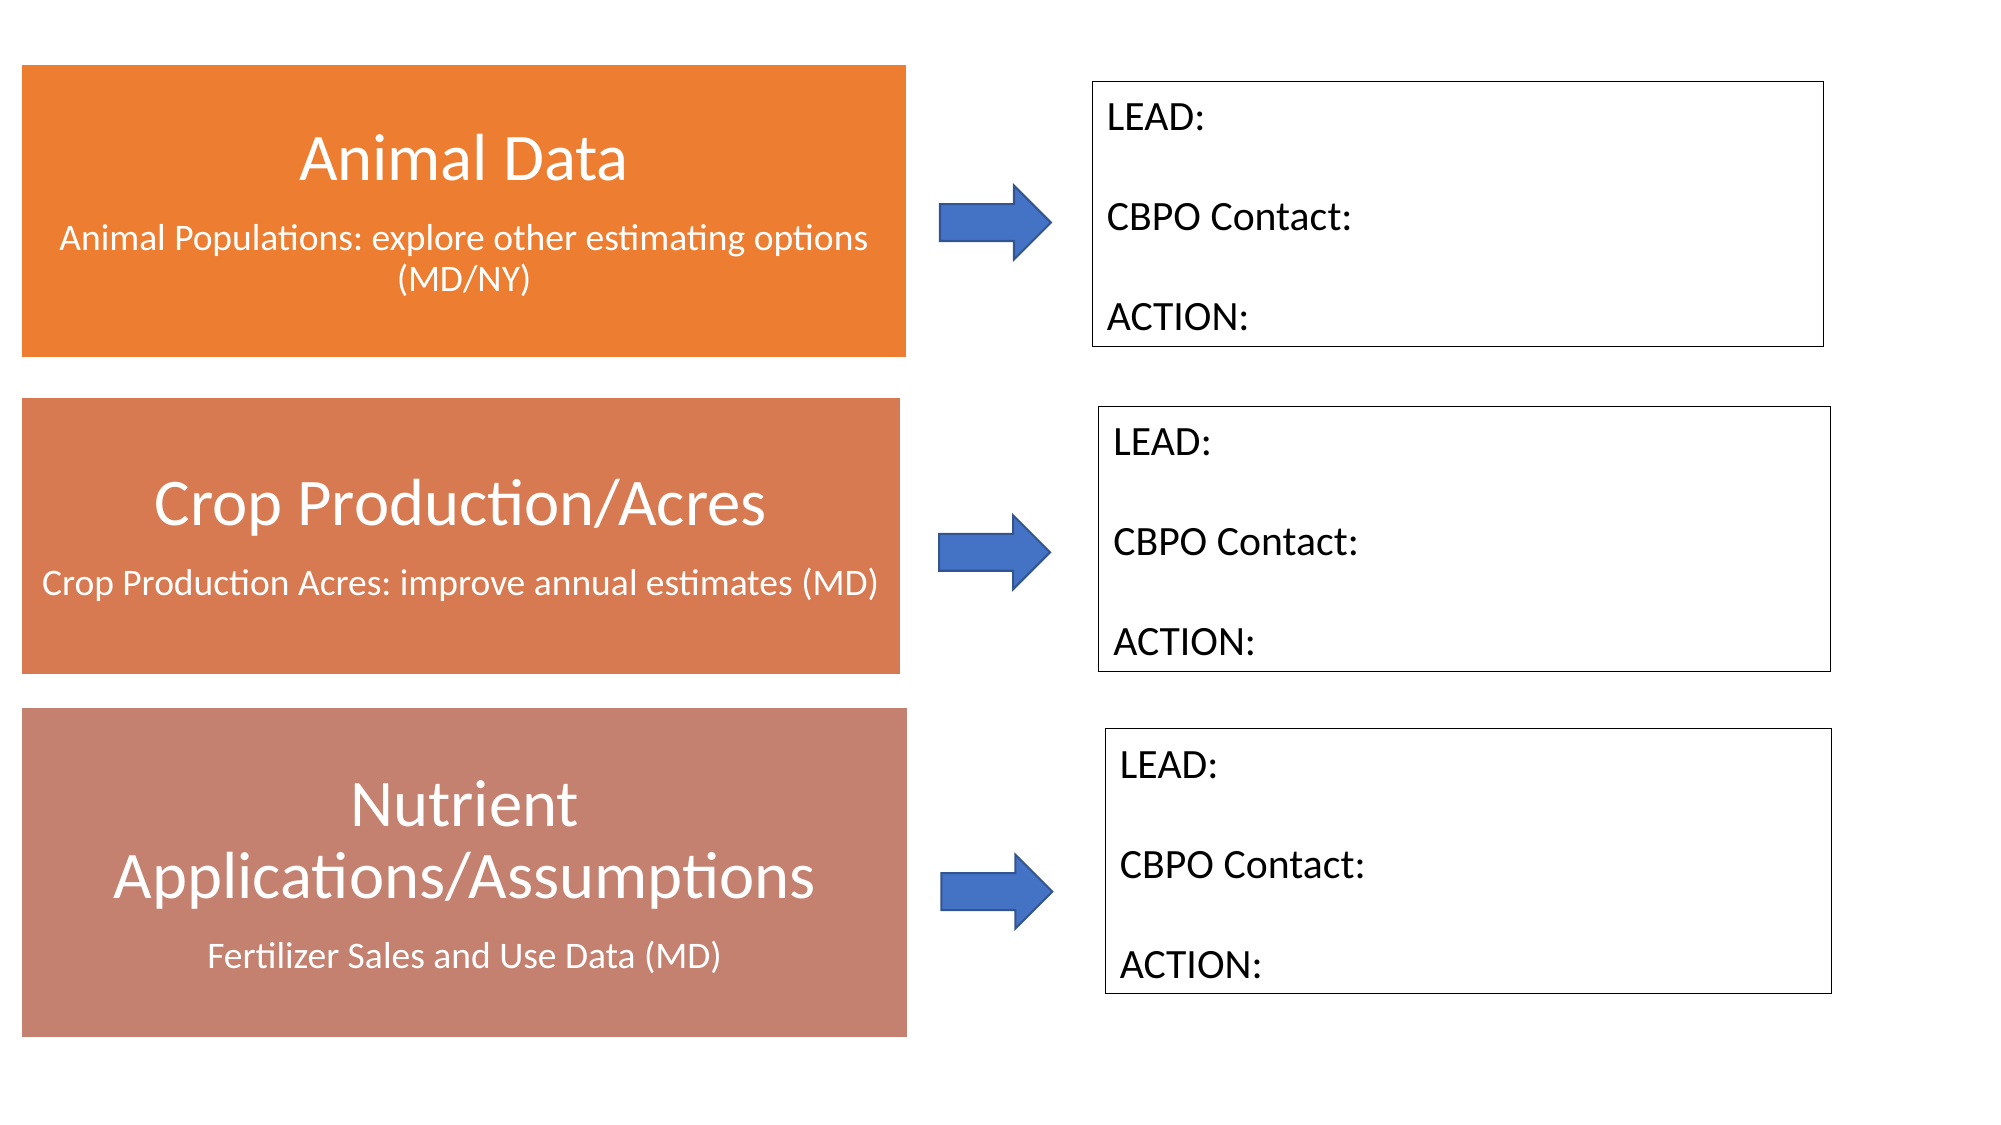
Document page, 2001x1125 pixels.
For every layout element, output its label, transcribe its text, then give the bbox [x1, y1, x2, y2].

text_box LEAD: CBPO Contact: ACTION: [1105, 728, 1832, 994]
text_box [21, 27, 910, 1081]
text_box LEAD: CBPO Contact: ACTION: [1098, 406, 1831, 672]
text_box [939, 185, 1053, 929]
text_box LEAD: CBPO Contact: ACTION: [1092, 81, 1824, 347]
